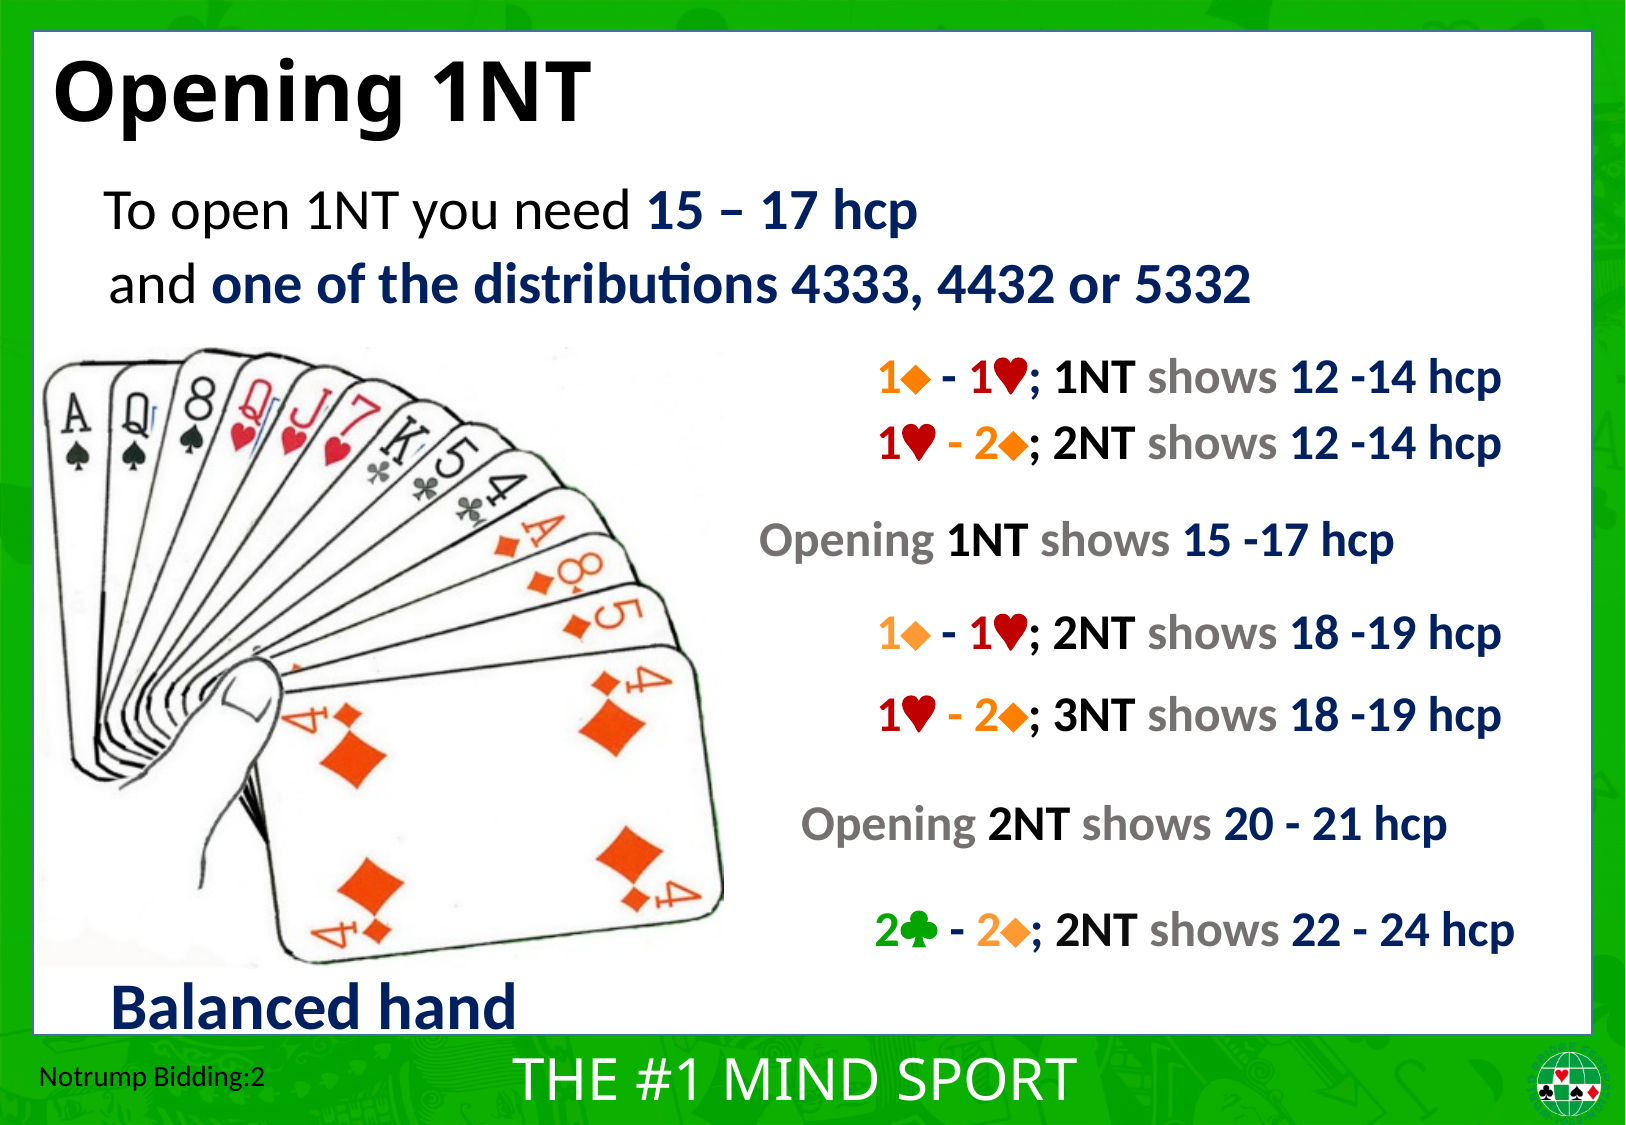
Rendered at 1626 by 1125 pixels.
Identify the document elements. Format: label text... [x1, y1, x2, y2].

text_box 1 - 2; 2NT shows 12 -14 hcp [861, 402, 1518, 478]
text_box Balanced hand [95, 969, 534, 1051]
text_box 1 - 1; 1NT shows 12 -14 hcp [861, 336, 1518, 402]
title Opening 1NT [36, 31, 1568, 158]
list To open 1NT you need 15 – 17 hcp [97, 143, 1205, 216]
picture [0, 0, 1626, 1125]
text_box Opening 2NT shows 20 - 21 hcp [786, 783, 1463, 858]
text_box 1 - 1; 2NT shows 18 -19 hcp [861, 592, 1518, 668]
text_box and one of the distributions 4333, 4432 or 5332 [93, 216, 1514, 343]
text_box Opening 1NT shows 15 -17 hcp [744, 499, 1410, 575]
text_box 1 - 2; 3NT shows 18 -19 hcp [861, 673, 1518, 749]
text_box 2 - 2; 2NT shows 22 - 24 hcp [859, 889, 1531, 964]
